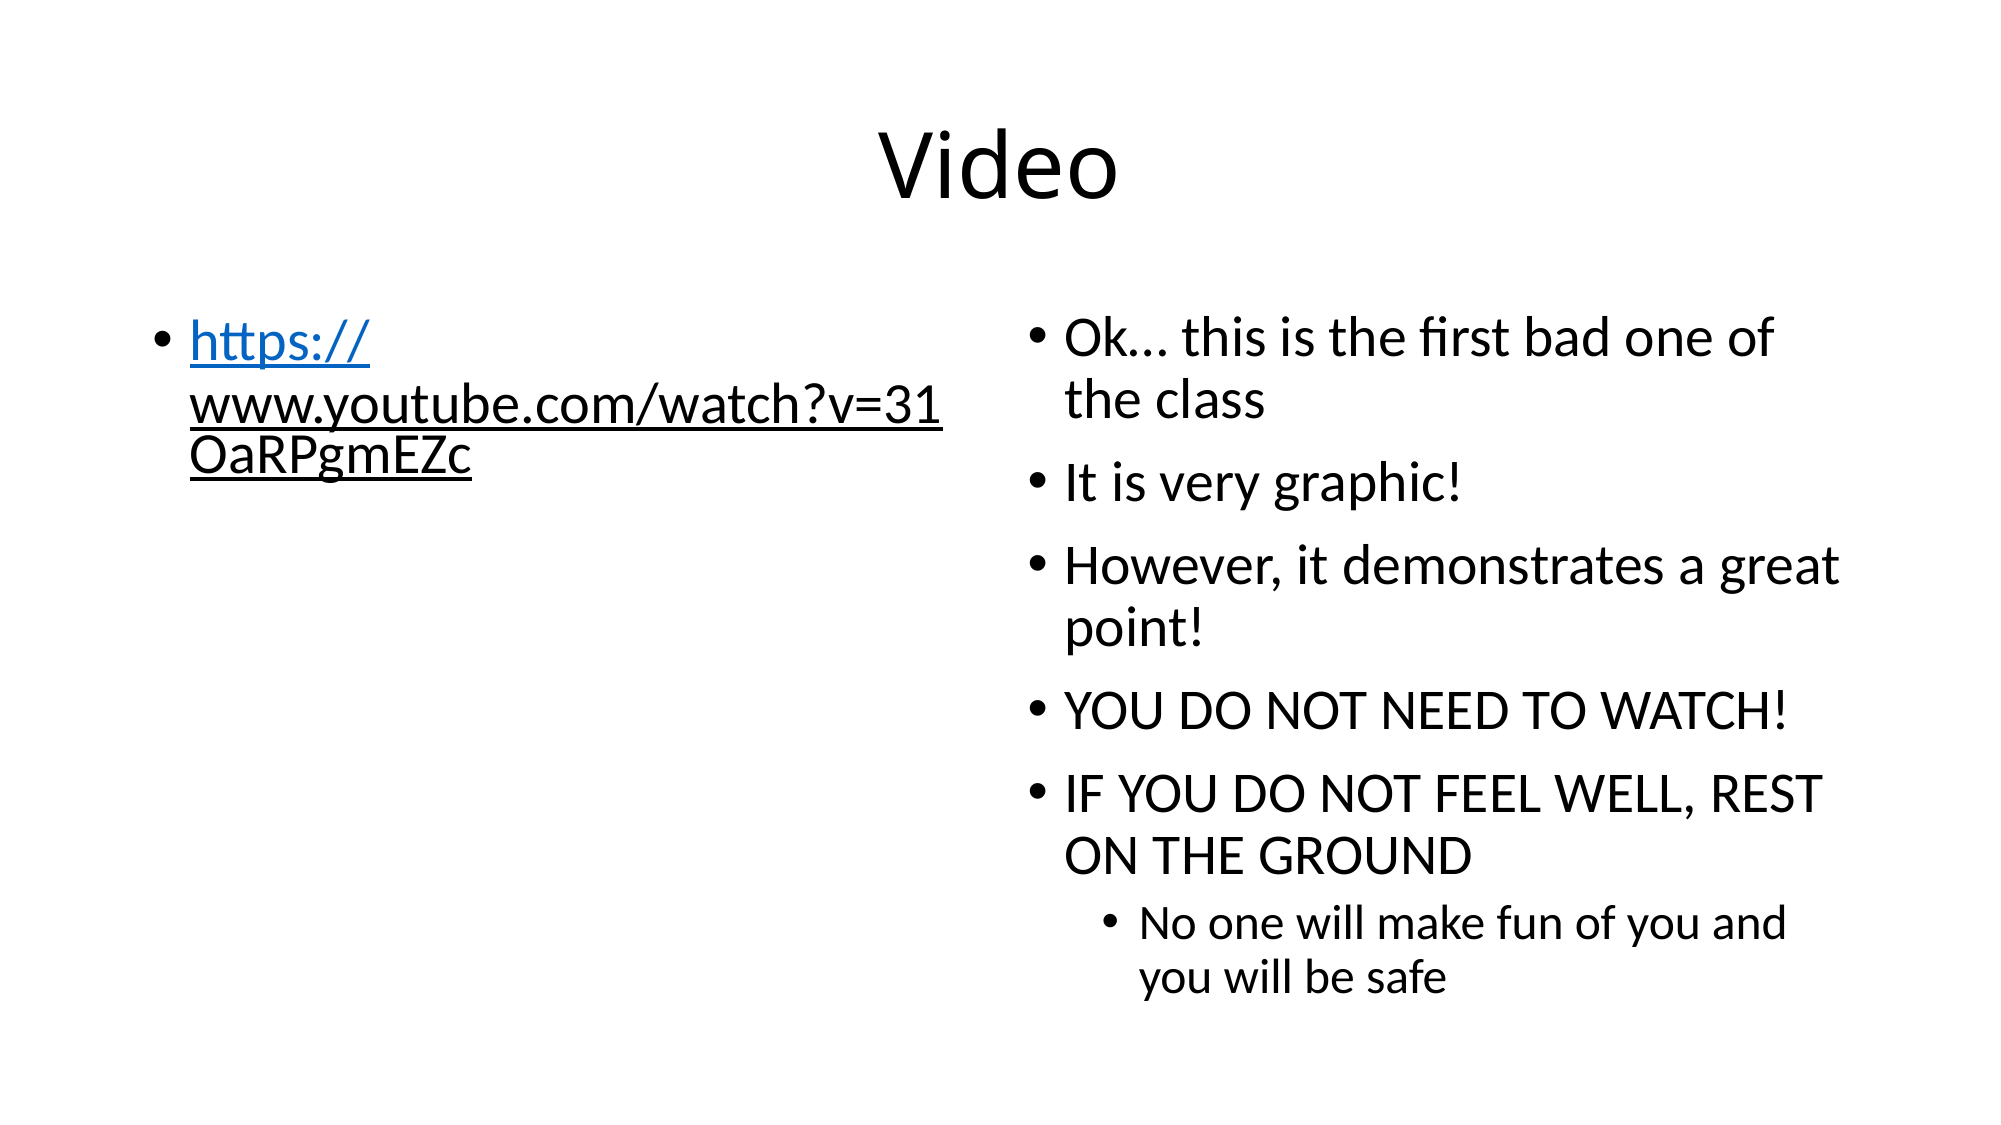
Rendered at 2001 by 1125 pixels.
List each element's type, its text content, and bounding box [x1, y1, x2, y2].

list https://www.youtube.com/watch?v=31OaRPgmEZc [137, 302, 988, 1017]
list Ok… this is the first bad one of the class It is very graphic! However, it demonstrates a great point! YOU DO NOT NEED TO WATCH! IF YOU DO NOT FEEL WELL, REST ON THE GROUND No one will make fun of you and you will be safe [1012, 299, 1863, 1014]
title Video [137, 59, 1863, 278]
